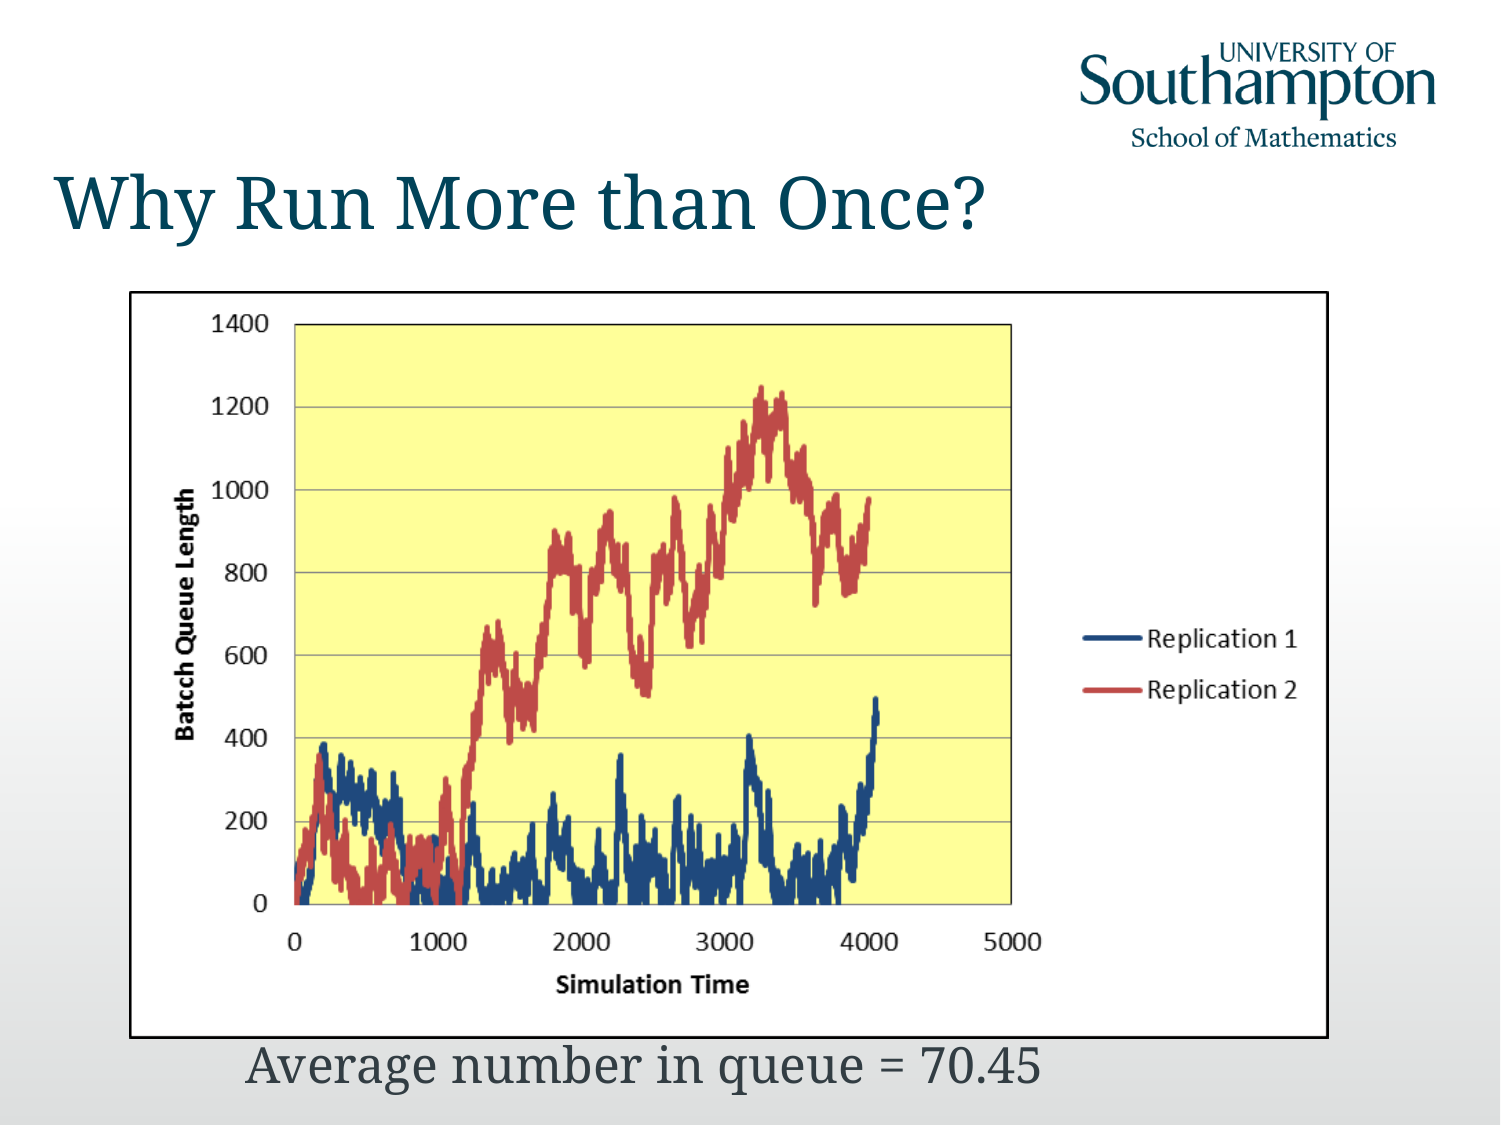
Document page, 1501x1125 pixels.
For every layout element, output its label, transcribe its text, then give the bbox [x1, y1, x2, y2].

picture [1080, 42, 1436, 147]
text_box Average number in queue = 70.45 [231, 1047, 1059, 1102]
picture [1296, 42, 1301, 51]
picture [129, 291, 1330, 1039]
title Why Run More than Once? [53, 148, 1448, 256]
